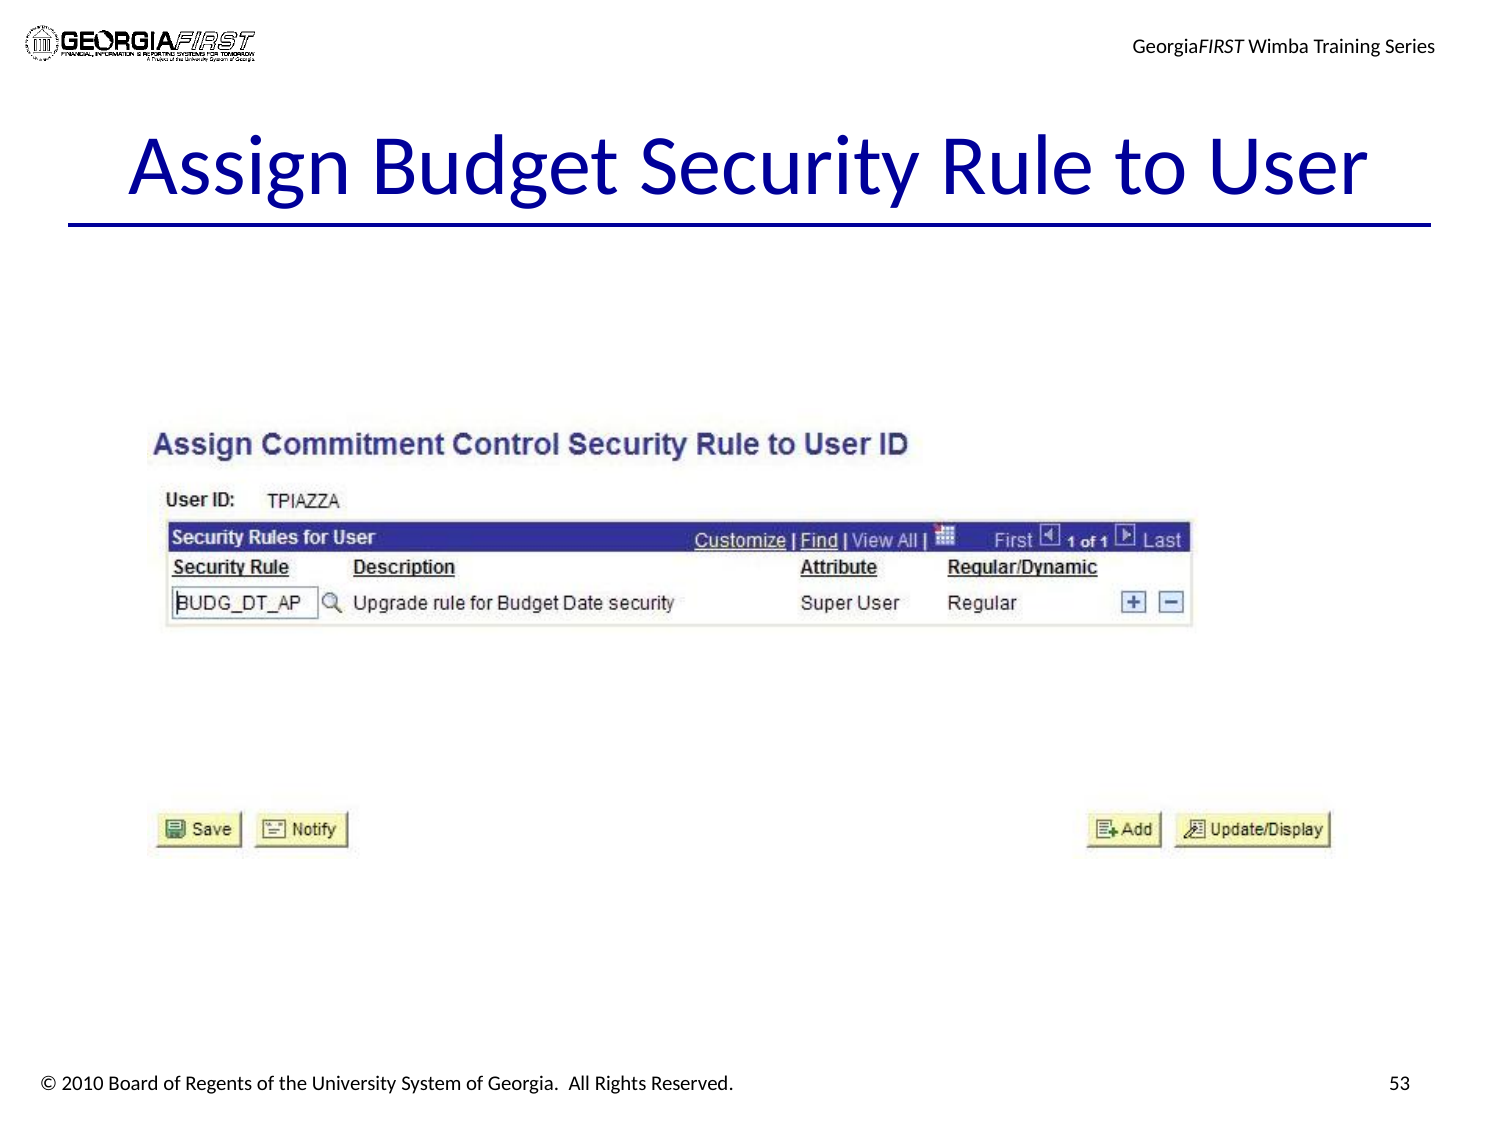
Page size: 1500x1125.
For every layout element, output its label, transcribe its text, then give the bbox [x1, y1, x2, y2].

picture [24, 24, 255, 63]
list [147, 408, 1353, 859]
title Assign Budget Security Rule to User [75, 87, 1425, 233]
